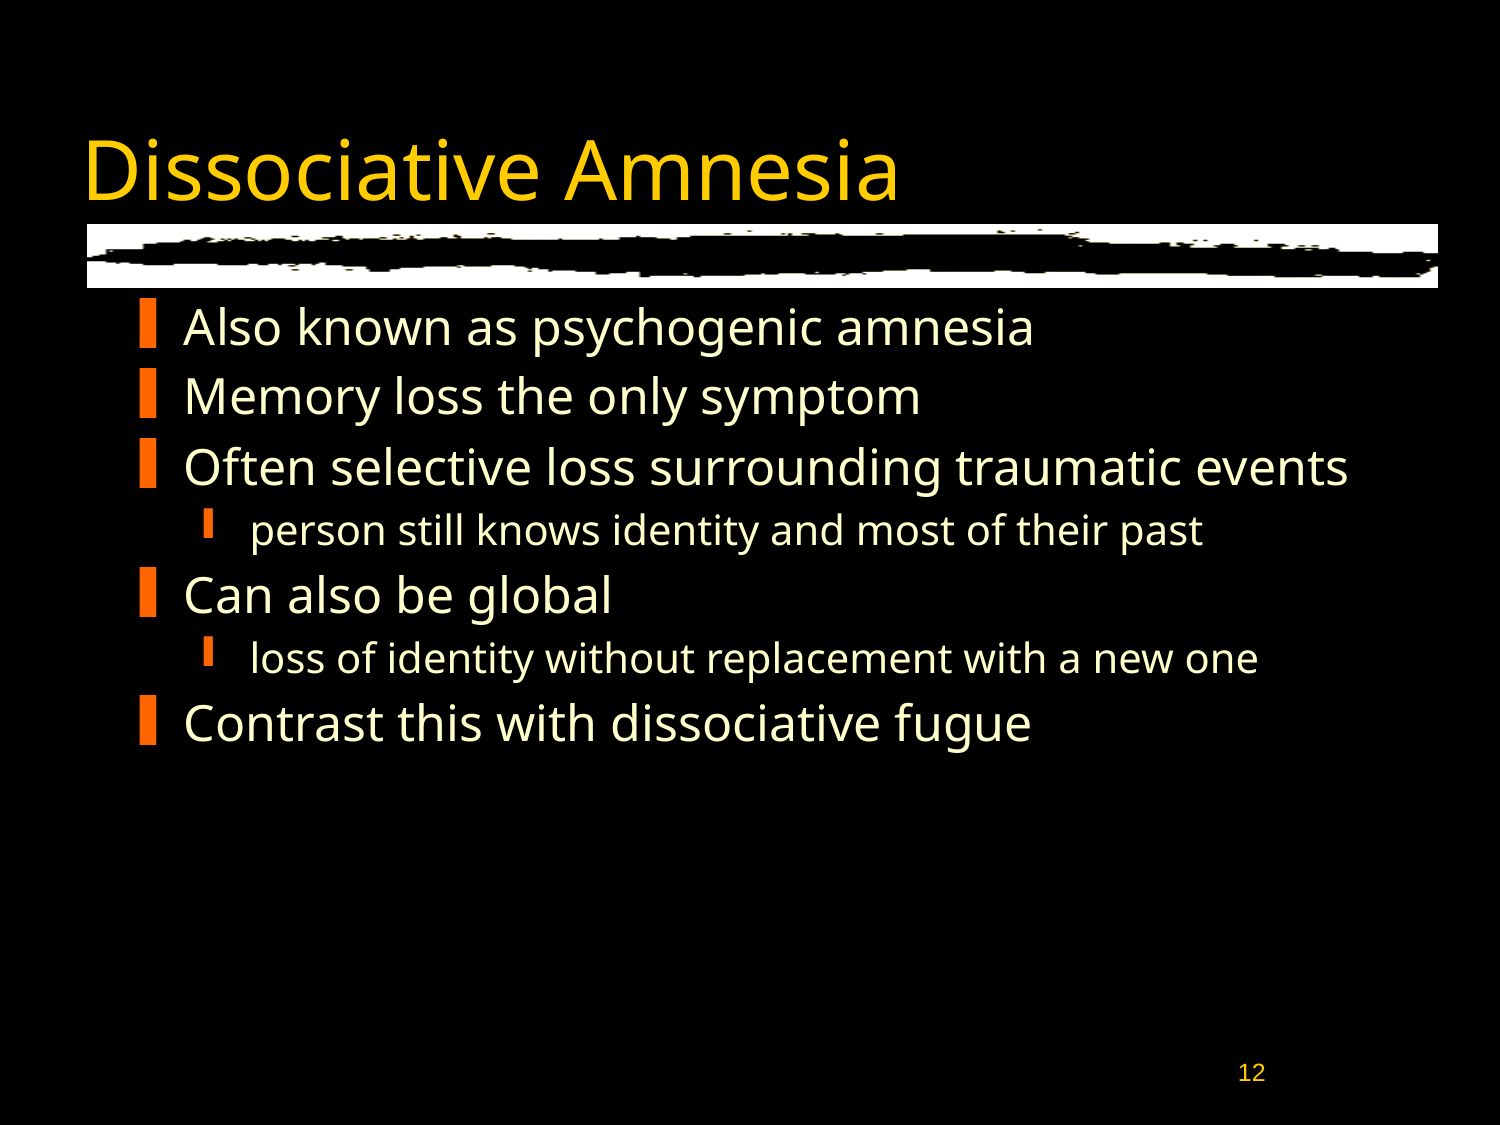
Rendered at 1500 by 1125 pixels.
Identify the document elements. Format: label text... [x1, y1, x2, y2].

title Dissociative Amnesia [66, 37, 1342, 226]
list Also known as psychogenic amnesia Memory loss the only symptom Often selective loss surrounding traumatic events person still knows identity and most of their past Can also be global loss of identity without replacement with a new one Contrast this with dissociative fugue [112, 287, 1451, 976]
